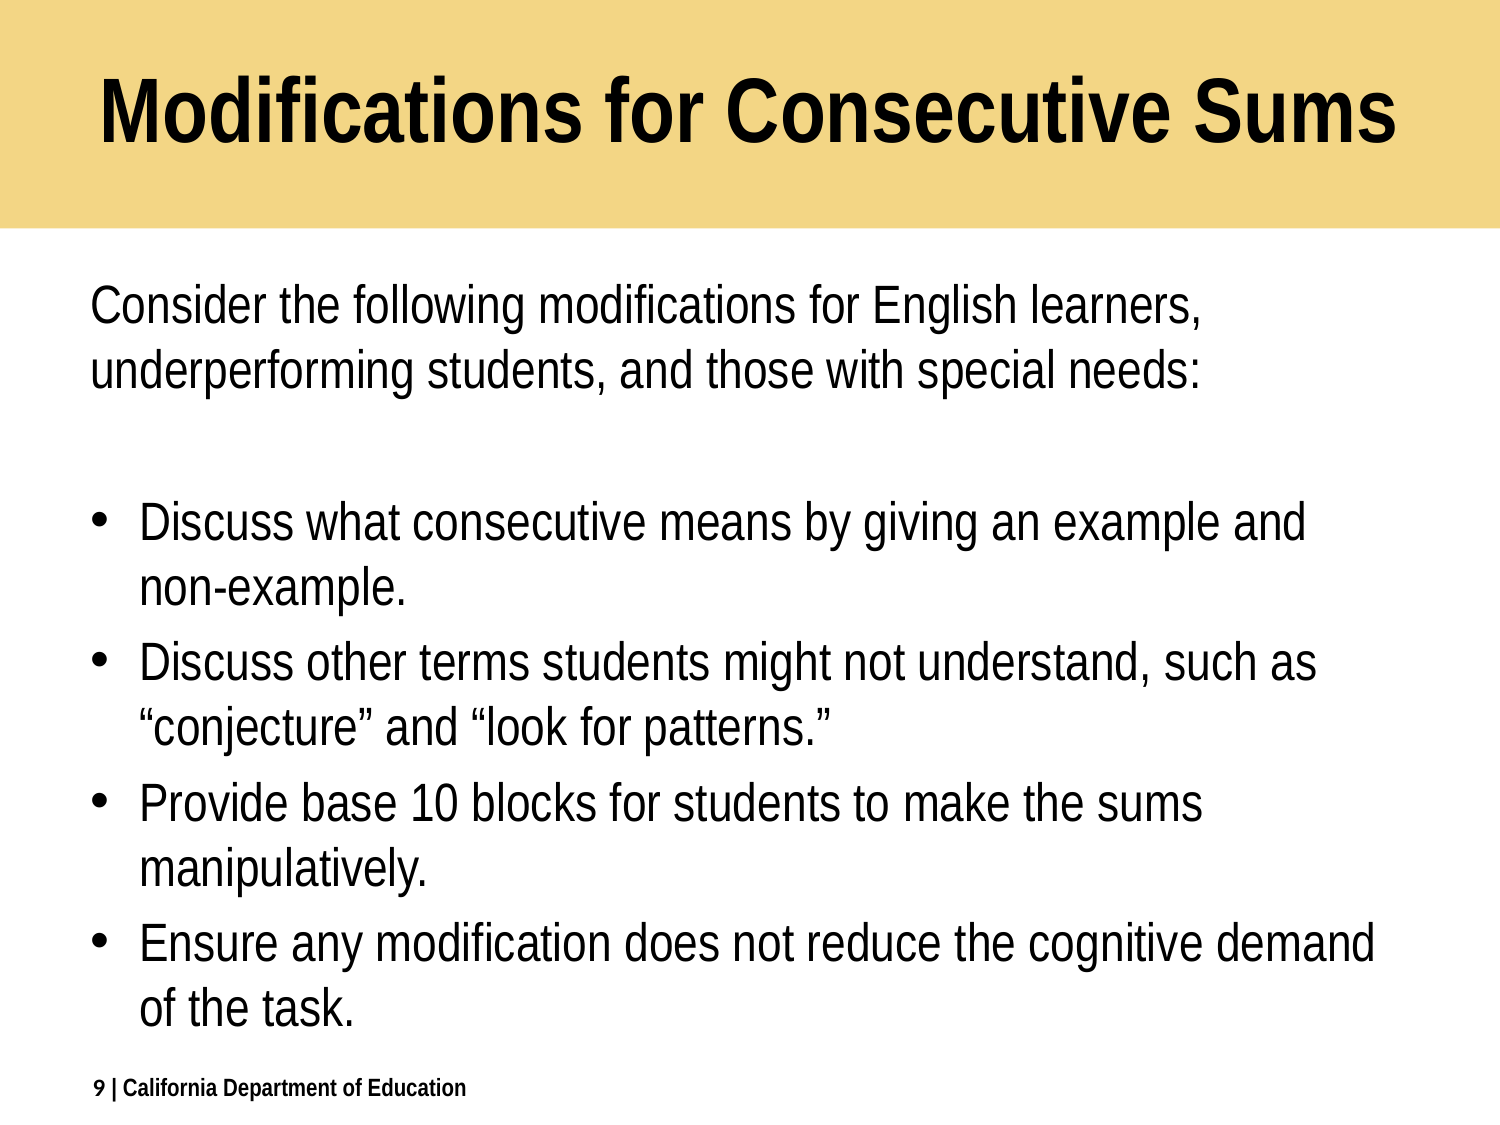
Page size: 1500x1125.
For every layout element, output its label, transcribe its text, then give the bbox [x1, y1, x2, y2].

footer | California Department of Education [121, 1064, 699, 1124]
title Modifications for Consecutive Sums [75, 11, 1425, 200]
list Consider the following modifications for English learners, underperforming students, and those with special needs: Discuss what consecutive means by giving an example and non-example. Discuss other terms students might not understand, such as “conjecture” and “look for patterns.” Provide base 10 blocks for students to make the sums manipulatively. Ensure any modification does not reduce the cognitive demand of the task. [75, 262, 1425, 1054]
slide_number 9 [55, 1064, 121, 1124]
